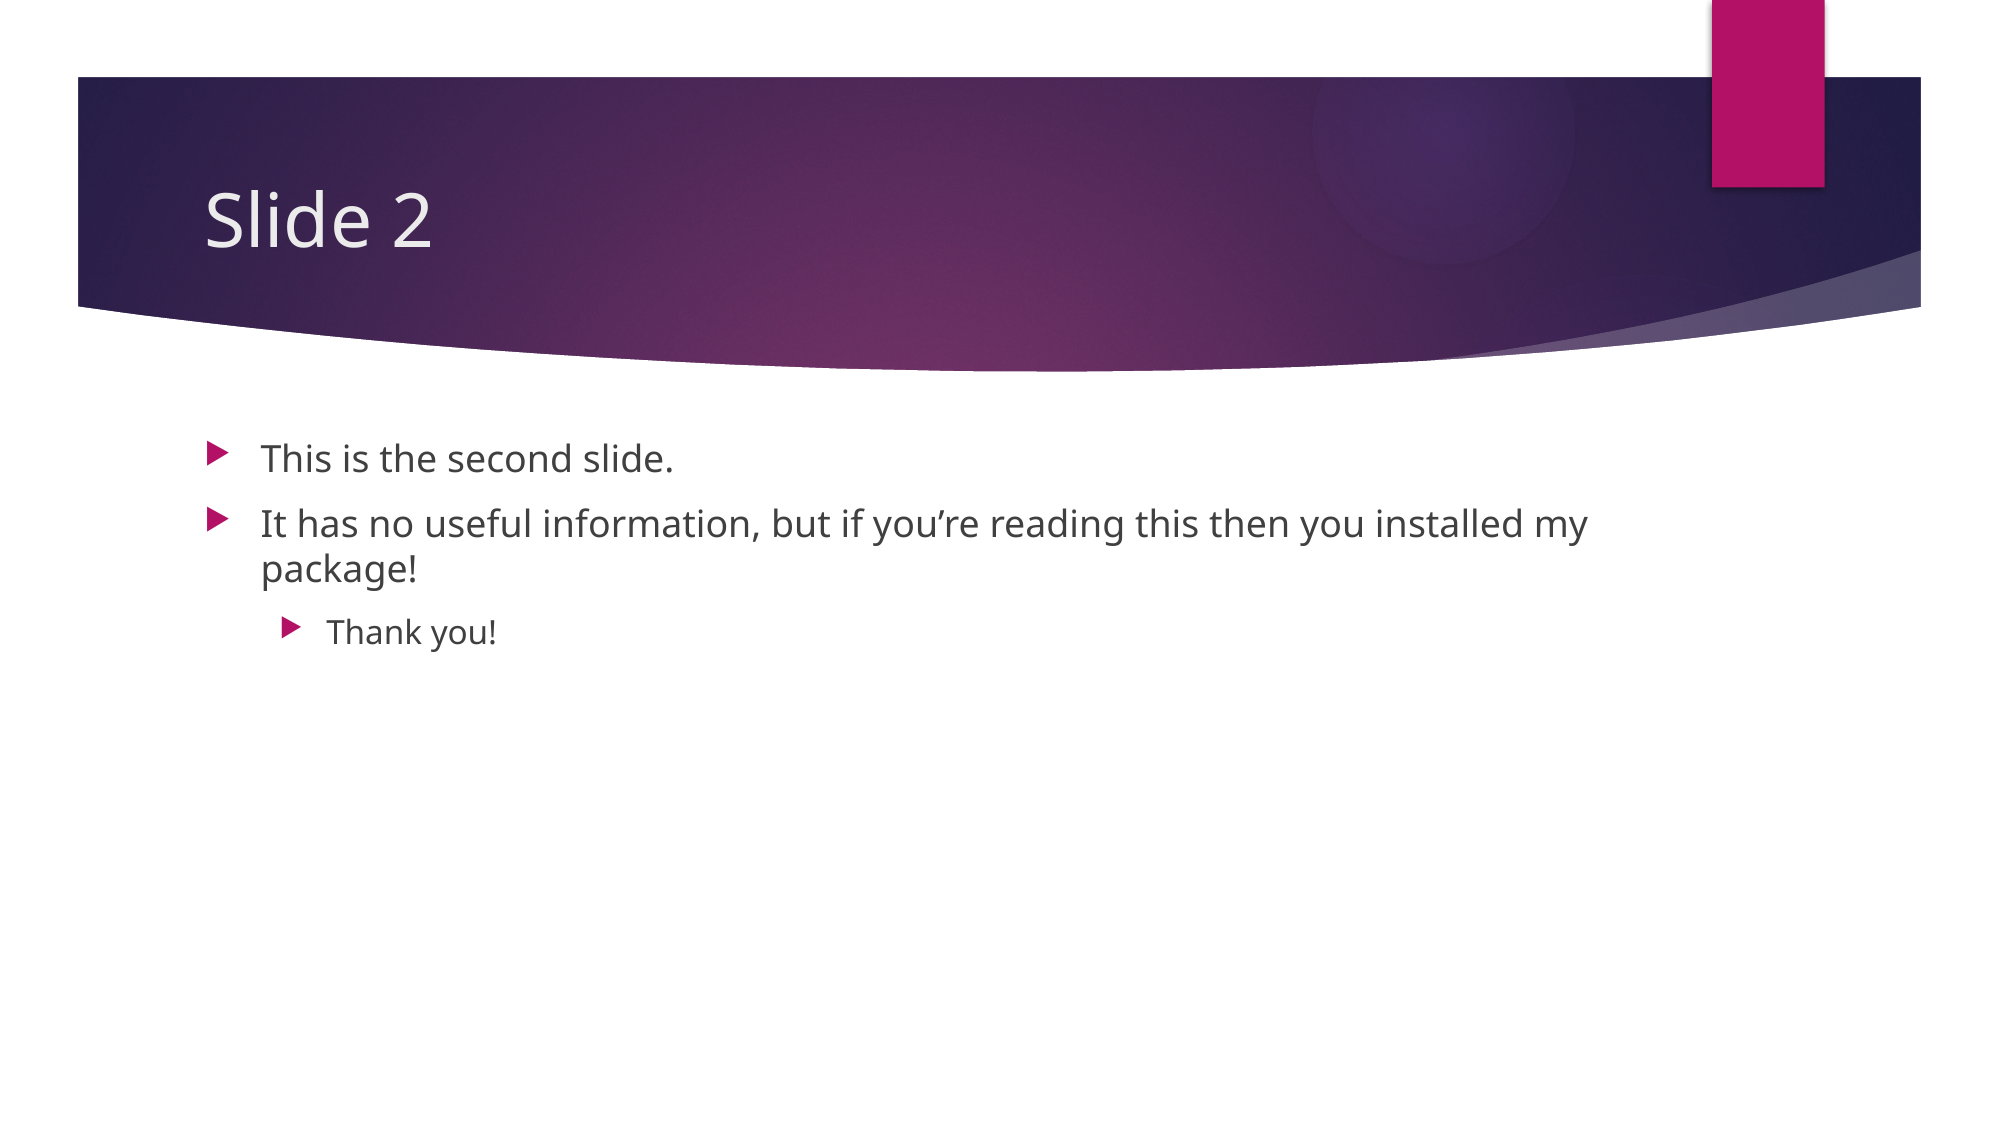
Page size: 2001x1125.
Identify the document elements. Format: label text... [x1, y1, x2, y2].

title Slide 2 [189, 159, 1627, 276]
list This is the second slide. It has no useful information, but if you’re reading this then you installed my package! Thank you! [189, 427, 1638, 988]
